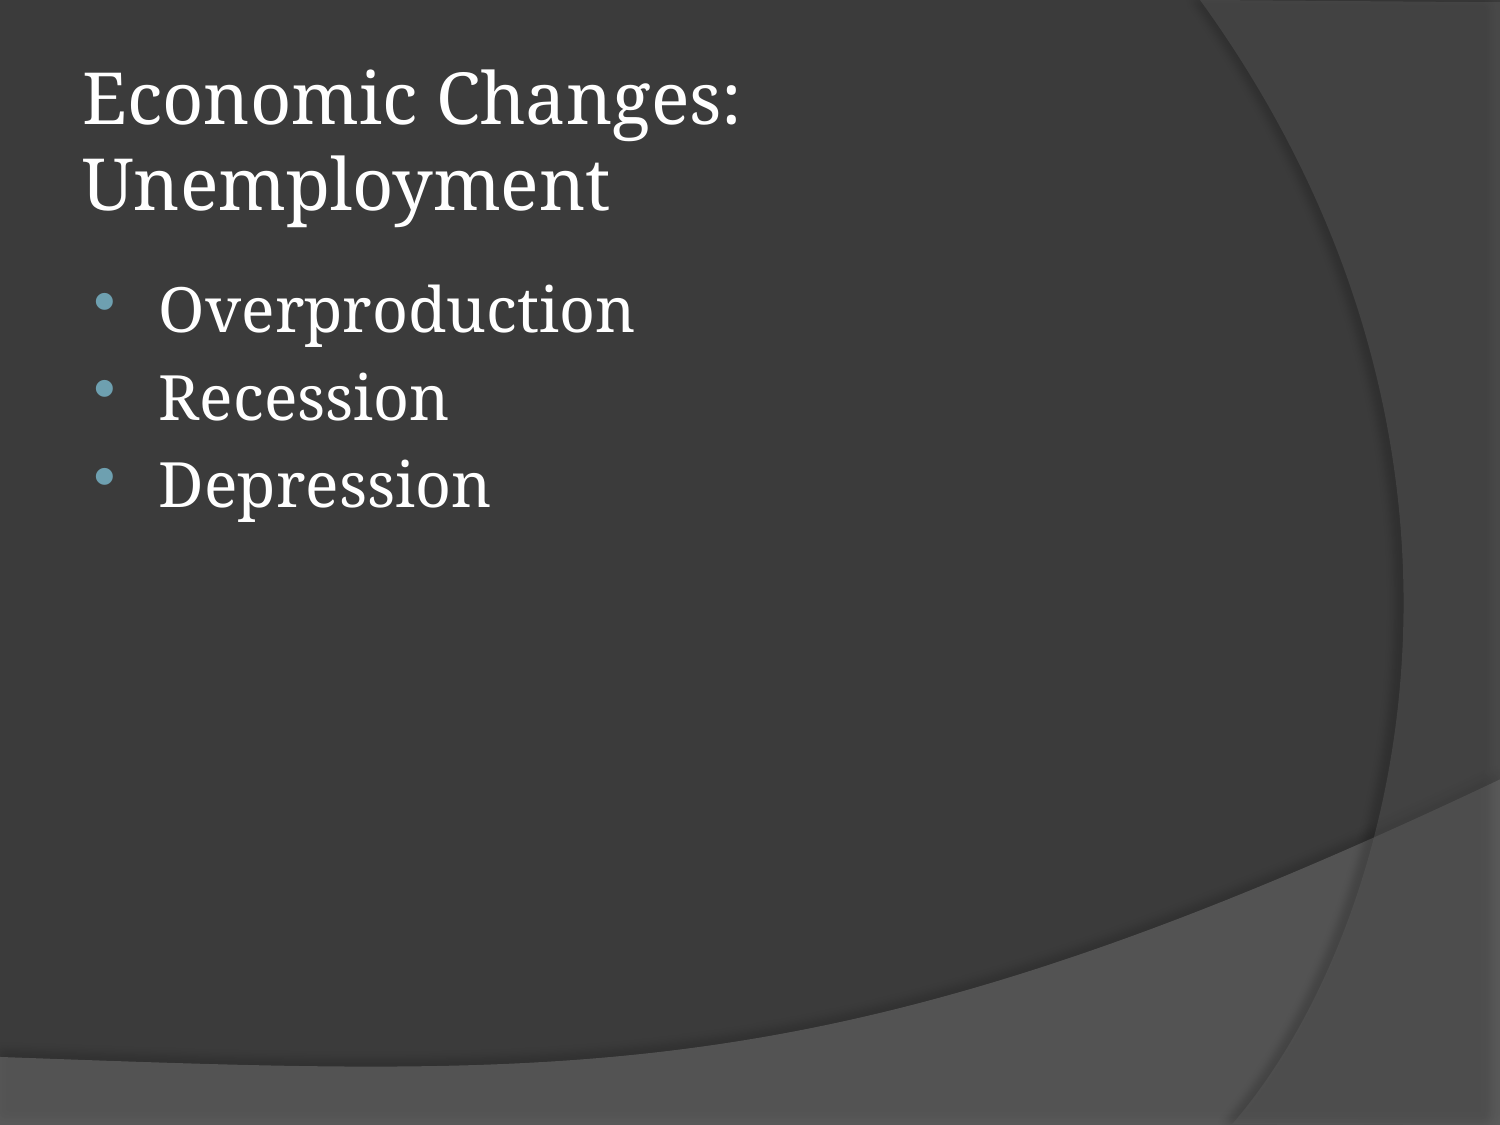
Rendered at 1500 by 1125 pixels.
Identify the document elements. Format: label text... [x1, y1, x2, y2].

title Economic Changes: Unemployment [75, 45, 1300, 233]
list Overproduction Recession Depression [75, 262, 1300, 1005]
